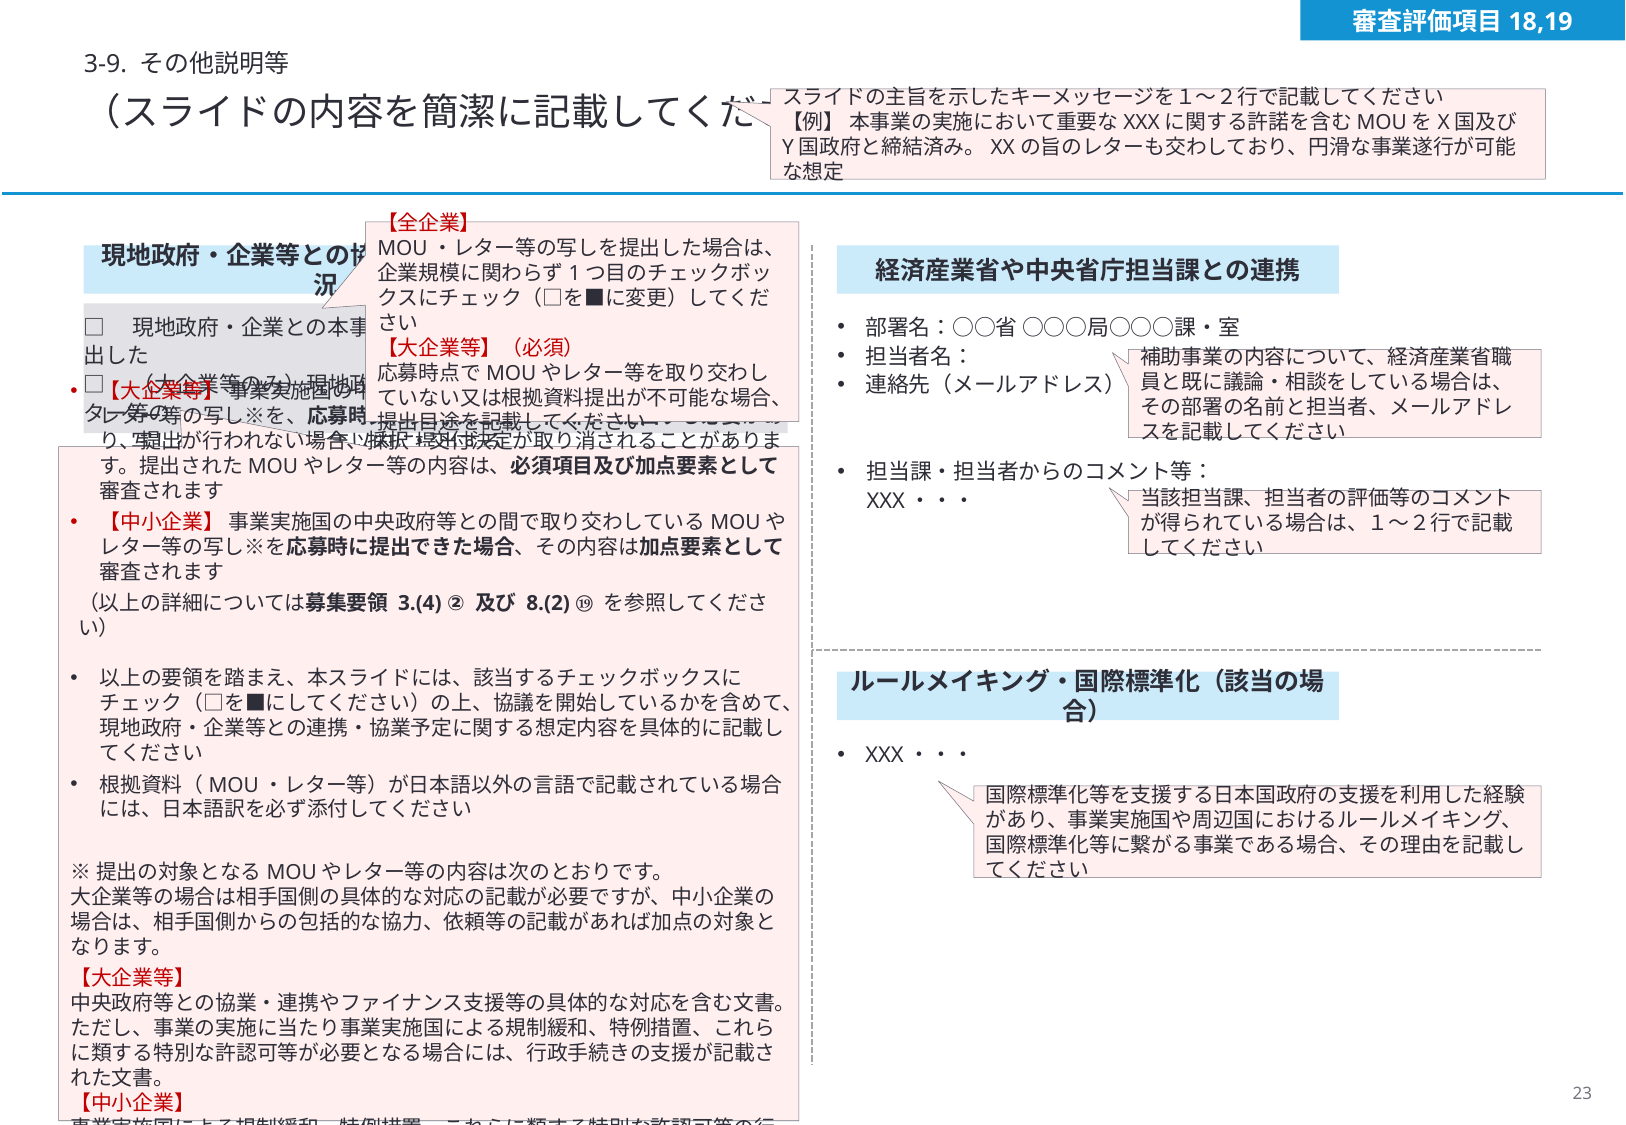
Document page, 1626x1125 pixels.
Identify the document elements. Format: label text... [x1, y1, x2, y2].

text_box □ 現地政府・企業との本事業に関連するMOU・レター等の写しを提出した □ （大企業等のみ）現地政府・企業との本事業に関連するMOU・レター等の 写しを交付決定後1年以内に提出する 【提出予定日： 】 [83, 303, 788, 434]
text_box 審査評価項目18,19 [1299, 0, 1625, 41]
text_box 補助事業の内容について、経済産業省職員と既に議論・相談をしている場合は、その部署の名前と担当者、メールアドレスを記載してください [1111, 348, 1543, 439]
text_box XXX・・・ [837, 730, 1542, 956]
list 3-9. その他説明等 [84, 40, 1543, 82]
text_box 【大企業等】 事業実施国の中央政府等との間で取り交わしているMOUやレター等の写し※を、応募時又は交付決定後１年以内に提出する必要があり、提出が行われない場合、採択・交付決定が取り消されることがあります。提出されたMOUやレター等の内容は、必須項目及び加点要素として審査されます 【中小企業】 事業実施国の中央政府等との間で取り交わしているMOUやレター等の写し※を応募時に提出できた場合、その内容は加点要素として審査されます （以上の詳細については募集要領 3.(4) ② 及び 8.(2) ⑲ を参照してください） 以上の要領を踏まえ、本スライドには、該当するチェックボックスにチェック（□を■にしてください）の上、協議を開始しているかを含めて、現地政府・企業等との連携・協業予定に関する想定内容を具体的に記載してください 根拠資料（MOU・レター等）が日本語以外の言語で記載されている場合には、日本語訳を必ず添付してください ※提出の対象となるMOUやレター等の内容は次のとおりです。 大企業等の場合は相手国側の具体的な対応の記載が必要ですが、中小企業の場合は、相手国側からの包括的な協力、依頼等の記載があれば加点の対象となります。 【大企業等】 中央政府等との協業・連携やファイナンス支援等の具体的な対応を含む文書。ただし、事業の実施に当たり事業実施国による規制緩和、特例措置、これらに類する特別な許認可等が必要となる場合には、行政手続きの支援が記載された文書。 【中小企業】 事業実施国による規制緩和、特例措置、これらに類する特別な許認可等の行政手続きの支援、中央政府等との協業・連携やファイナンス支援等の具体的な対応、包括的な協力、依頼等を含む文書。 [57, 409, 800, 1122]
text_box スライドの主旨を示したキーメッセージを１～２行で記載してください 【例】 本事業の実施において重要なXXXに関する許諾を含むMOUをX国及びY国政府と締結済み。XXの旨のレターも交わしており、円滑な事業遂行が可能な想定 [725, 87, 1547, 180]
text_box ルールメイキング・国際標準化（該当の場合） [836, 671, 1340, 721]
text_box 部署名：○○省 ○○○局○○○課・室 担当者名： 連絡先（メールアドレス）： 担当課・担当者からのコメント等： XXX・・・ [837, 303, 1542, 528]
text_box 【全企業】 MOU・レター等の写しを提出した場合は、企業規模に関わらず1つ目のチェックボックスにチェック（□を■に変更）してください 【大企業等】（必須） 応募時点でMOUやレター等を取り交わしていない又は根拠資料提出が不可能な場合、提出目途を記載してください [321, 220, 800, 423]
text_box 経済産業省や中央省庁担当課との連携 [836, 244, 1340, 295]
text_box 現地政府・企業等との協力条件・協議状況 [83, 244, 364, 295]
text_box 当該担当課、担当者の評価等のコメントが得られている場合は、１～２行で記載してください [1108, 486, 1543, 555]
list （スライドの内容を簡潔に記載してください） [84, 83, 1543, 183]
